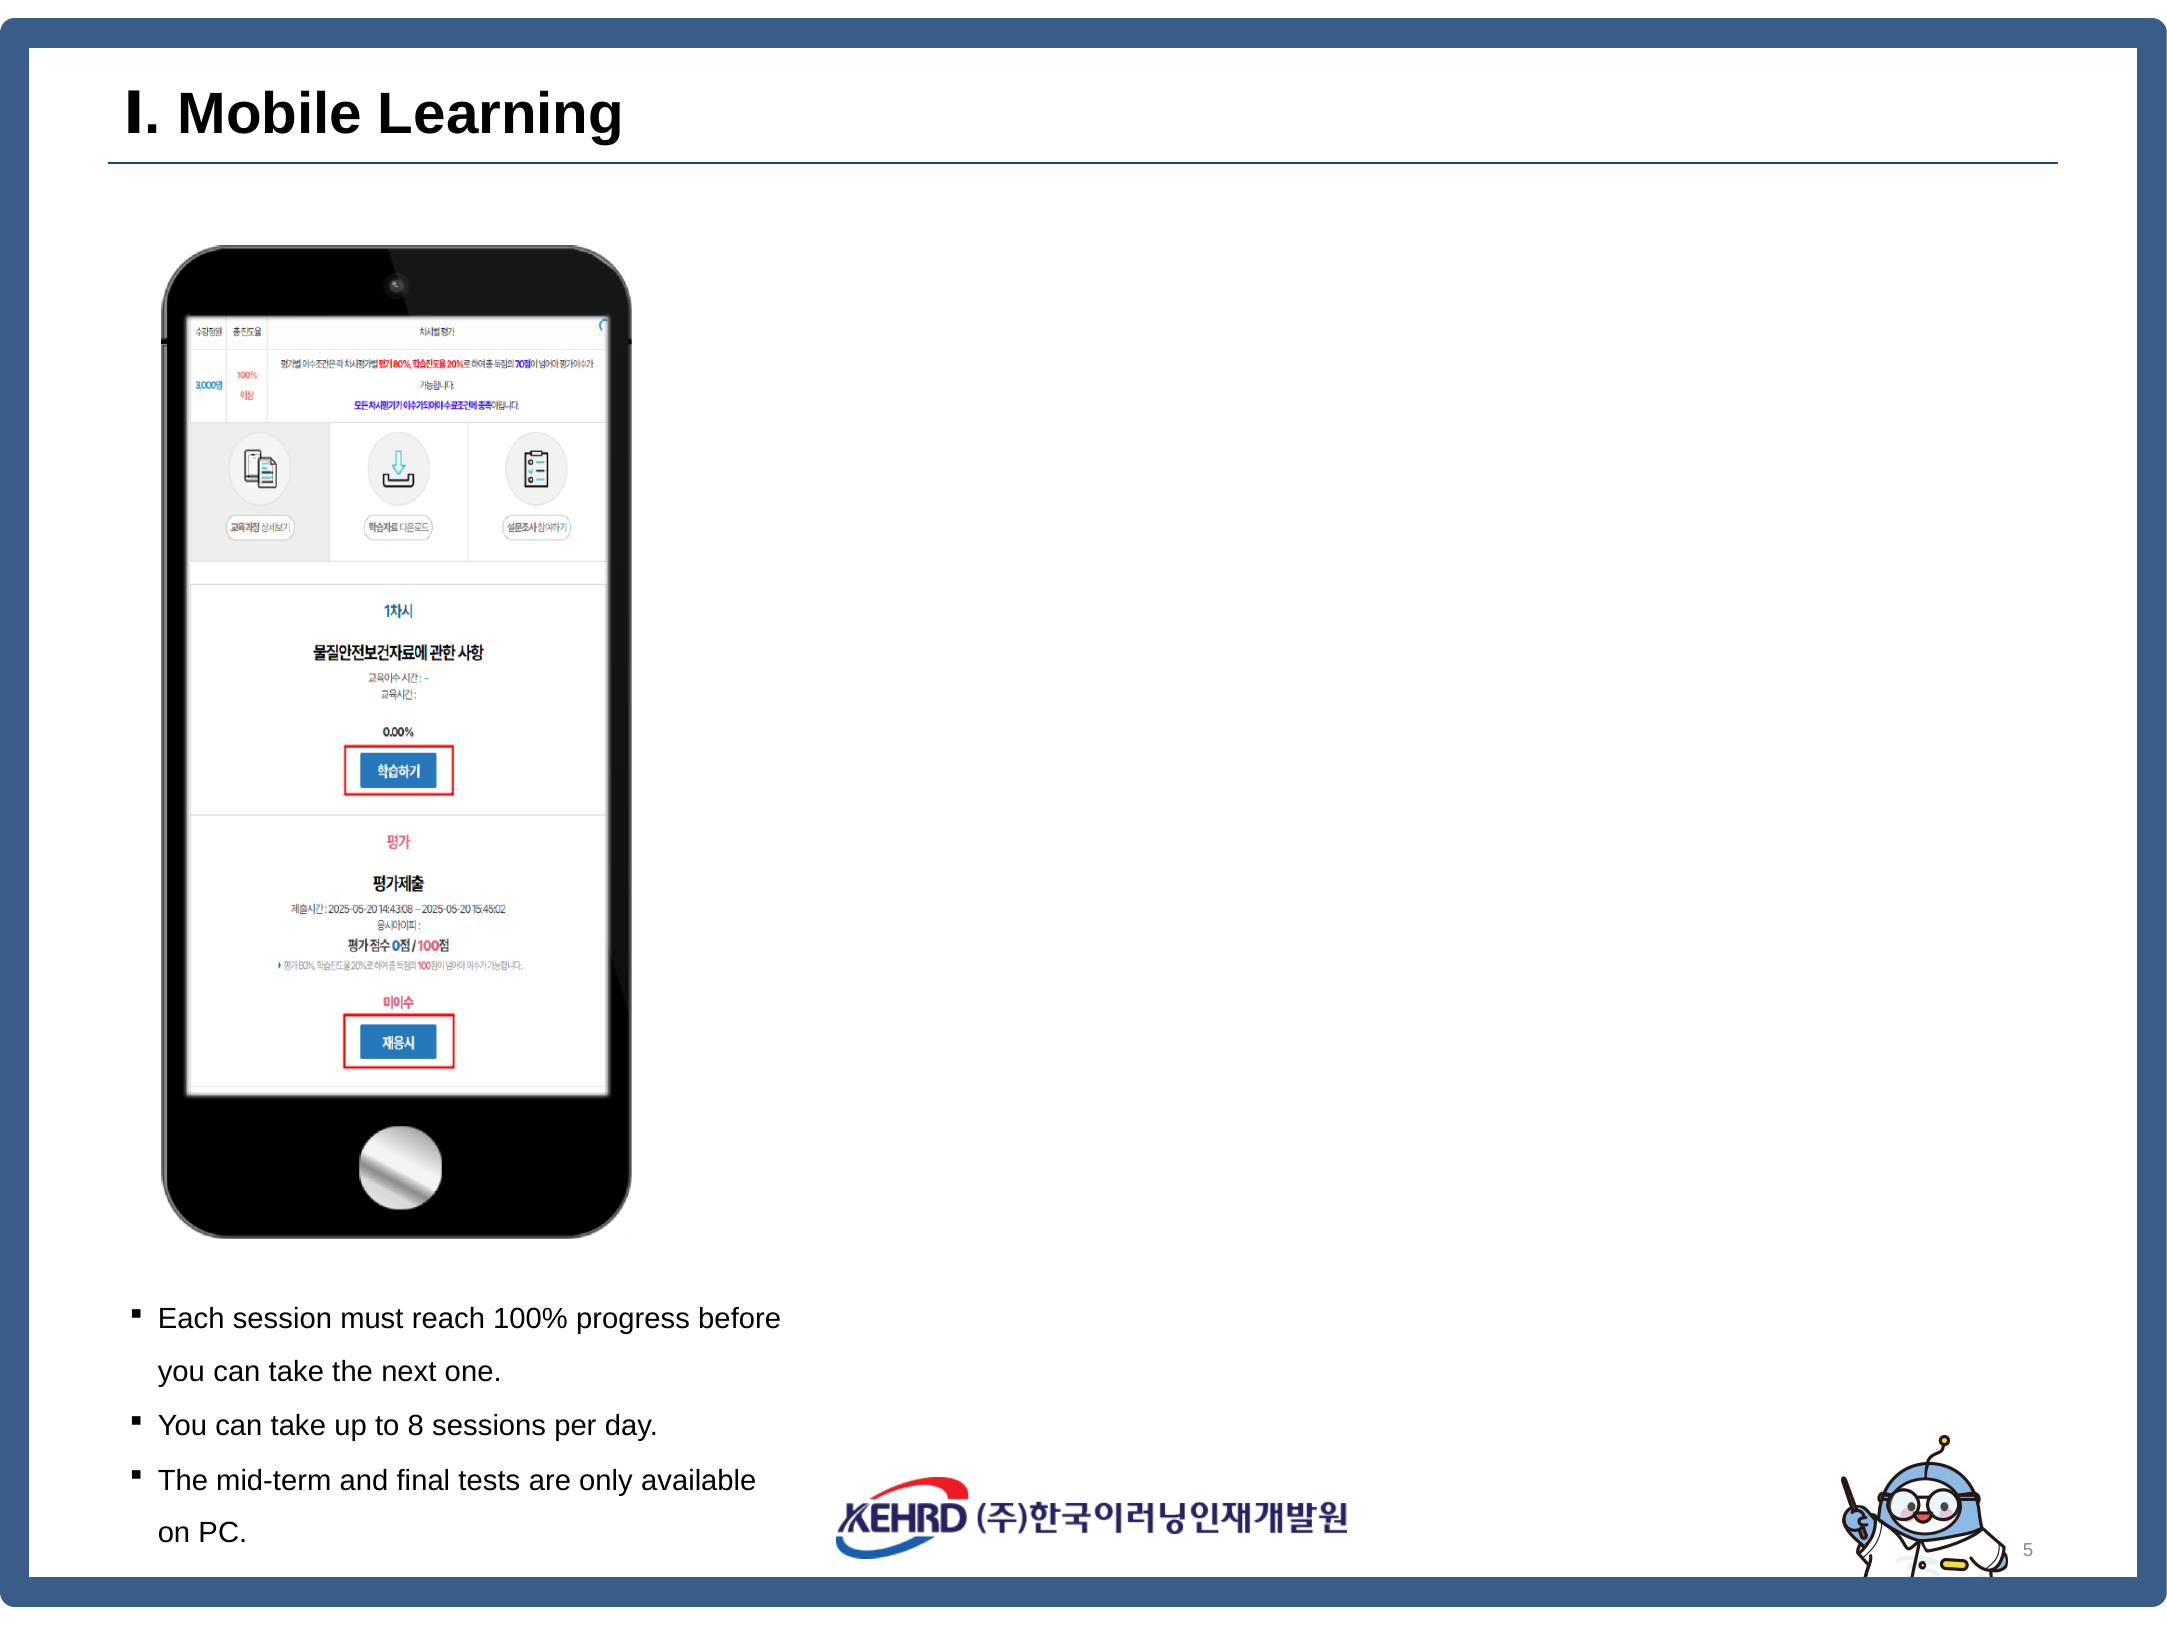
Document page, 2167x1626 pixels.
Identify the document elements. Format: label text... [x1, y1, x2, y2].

title Ⅰ. Mobile Learning [121, 73, 984, 347]
text_box Each session must reach 100% progress before you can take the next one. You can take up to 8 sessions per day. The mid-term and final tests are only available on PC. [127, 1280, 784, 1549]
picture [836, 1477, 1347, 1559]
picture [161, 245, 632, 1239]
slide_number 5 [2016, 1534, 2052, 1625]
picture [1841, 1435, 2008, 1577]
